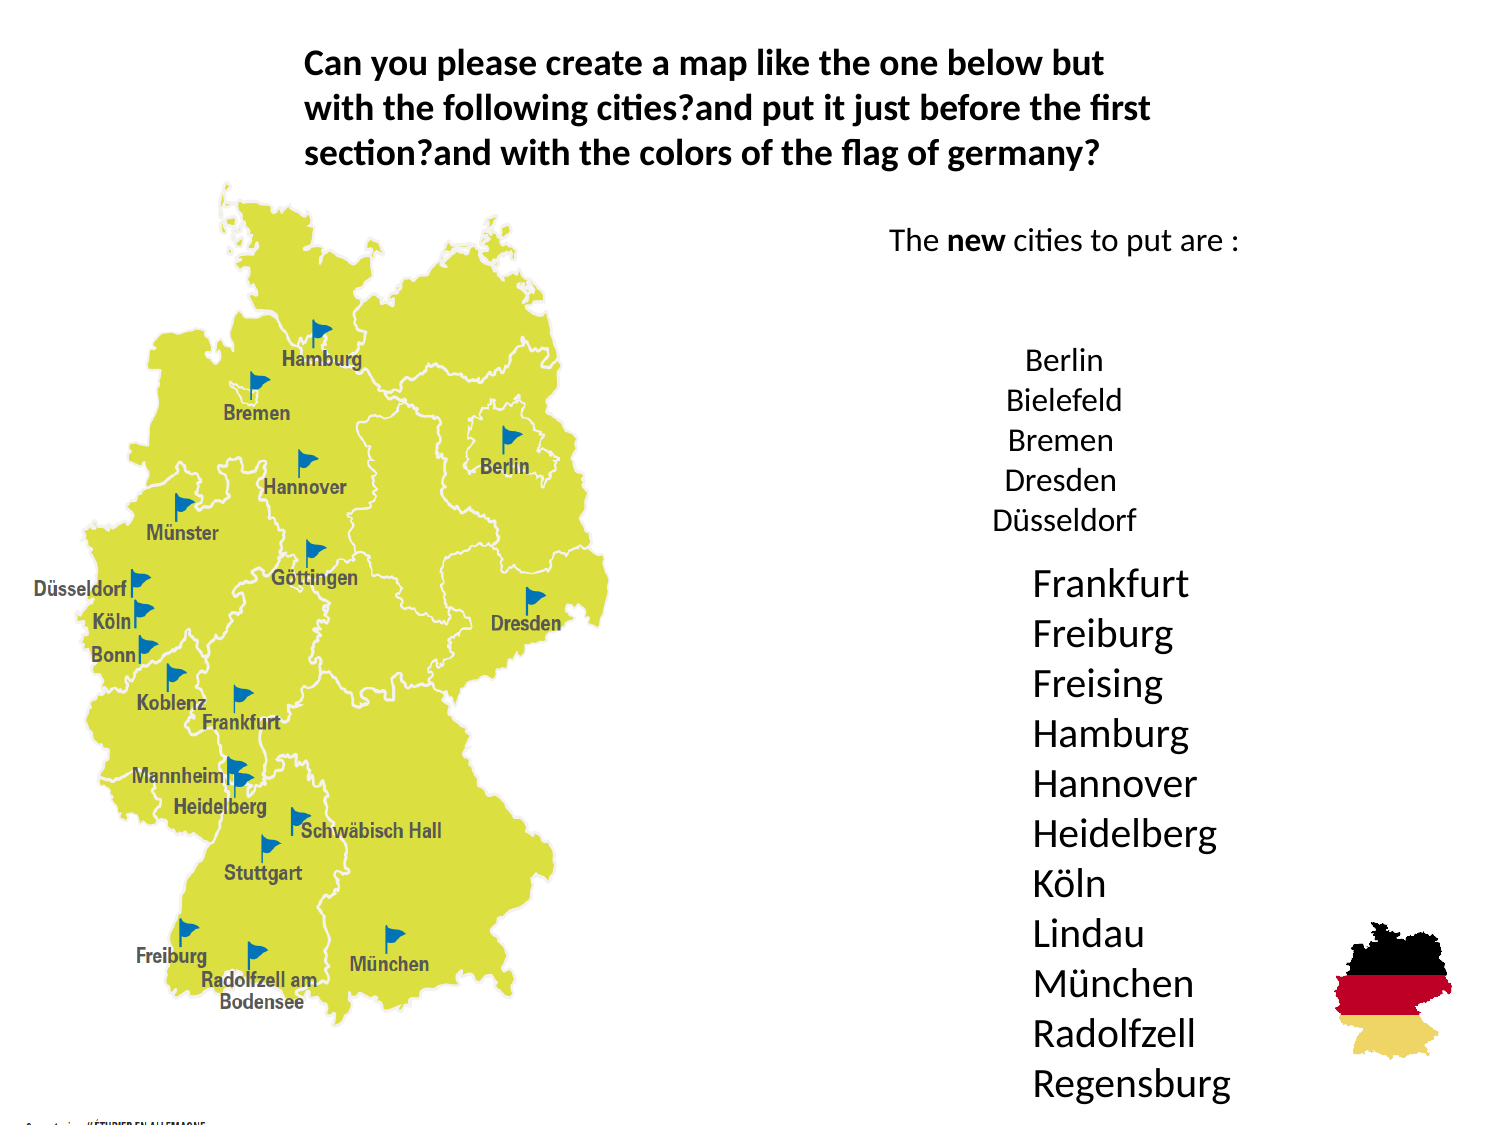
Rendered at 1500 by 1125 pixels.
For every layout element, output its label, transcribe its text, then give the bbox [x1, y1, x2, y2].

picture [1332, 921, 1454, 1061]
text_box Can you please create a map like the one below but with the following cities?and put it just before the first section?and with the colors of the flag of germany? [289, 30, 1173, 181]
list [4, 106, 641, 1125]
title The new cities to put are : Berlin Bielefeld Bremen Dresden Düsseldorf [734, 408, 1396, 627]
text_box Frankfurt Freiburg Freising Hamburg Hannover Heidelberg Köln Lindau München Radolfzell Regensburg [1017, 548, 1500, 1114]
